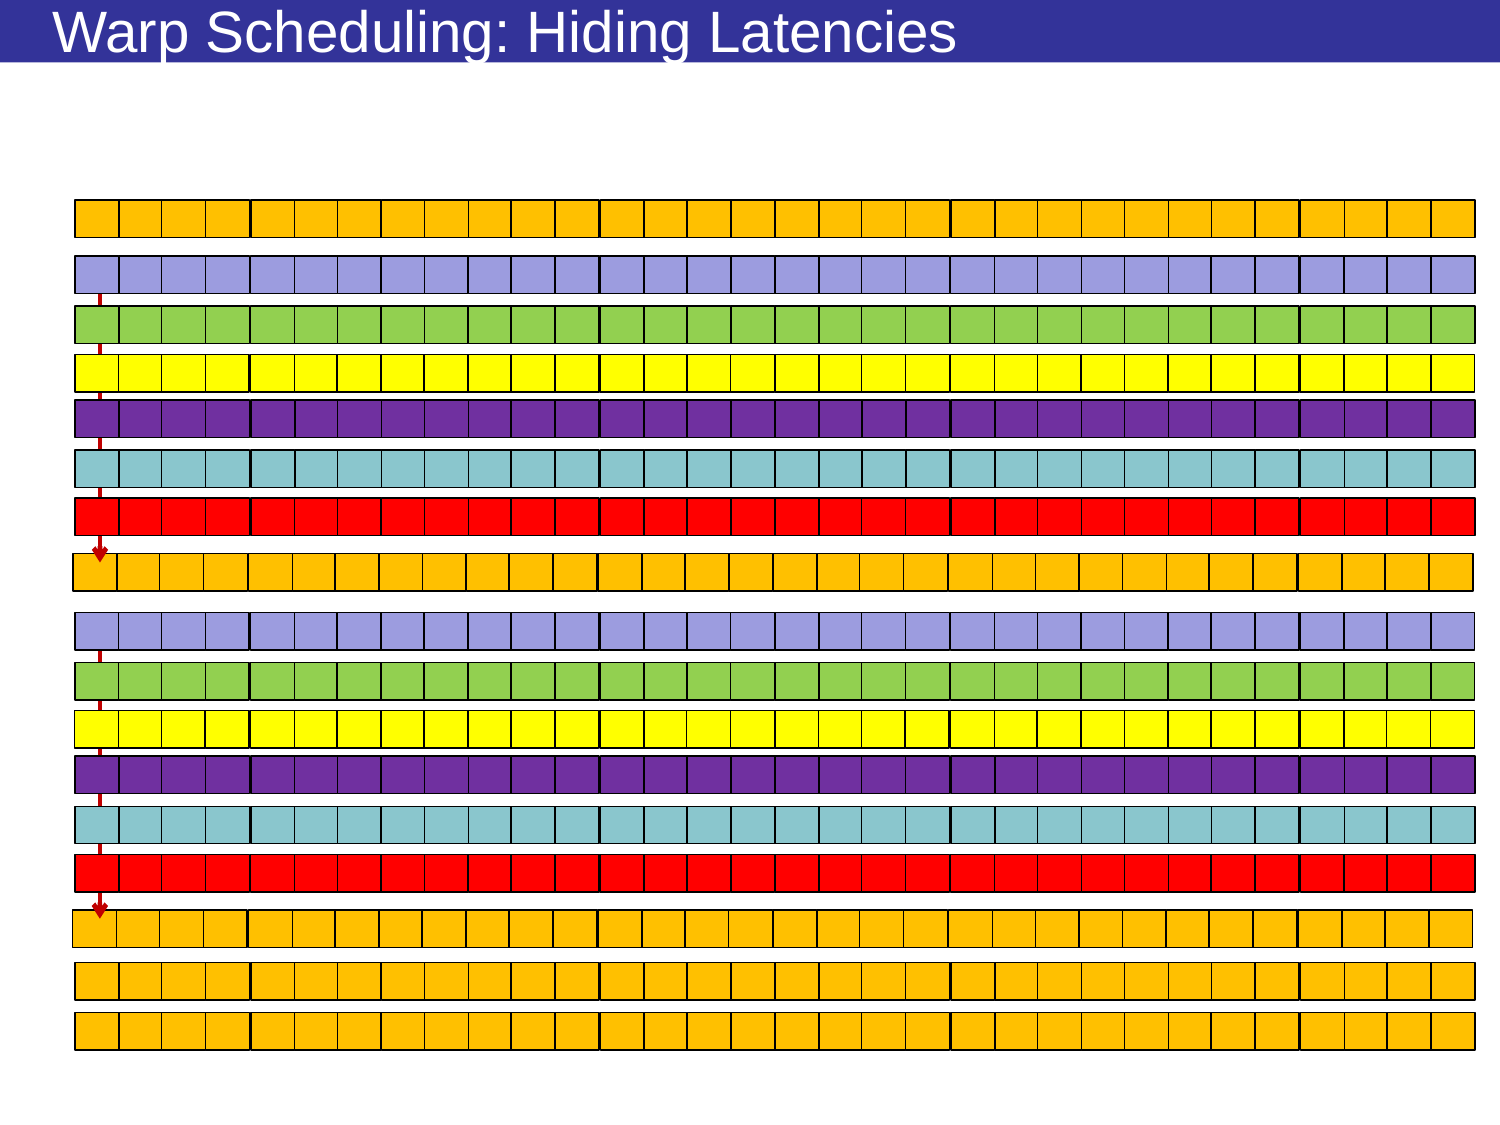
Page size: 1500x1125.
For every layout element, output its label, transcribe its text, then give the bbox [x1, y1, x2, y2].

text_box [74, 199, 1476, 238]
title Warp Scheduling: Hiding Latencies [37, 7, 1426, 51]
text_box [74, 710, 1475, 749]
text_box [74, 612, 1476, 651]
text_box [74, 305, 1476, 344]
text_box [74, 354, 1476, 393]
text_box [72, 909, 1473, 948]
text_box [72, 553, 1474, 592]
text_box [74, 854, 1476, 893]
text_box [74, 806, 1476, 844]
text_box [74, 755, 1476, 794]
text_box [74, 962, 1476, 1001]
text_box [74, 399, 1476, 438]
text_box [74, 662, 1476, 701]
list [0, 62, 1500, 1125]
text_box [74, 497, 1476, 536]
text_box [74, 449, 1476, 488]
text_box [74, 1012, 1476, 1051]
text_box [74, 255, 1476, 294]
